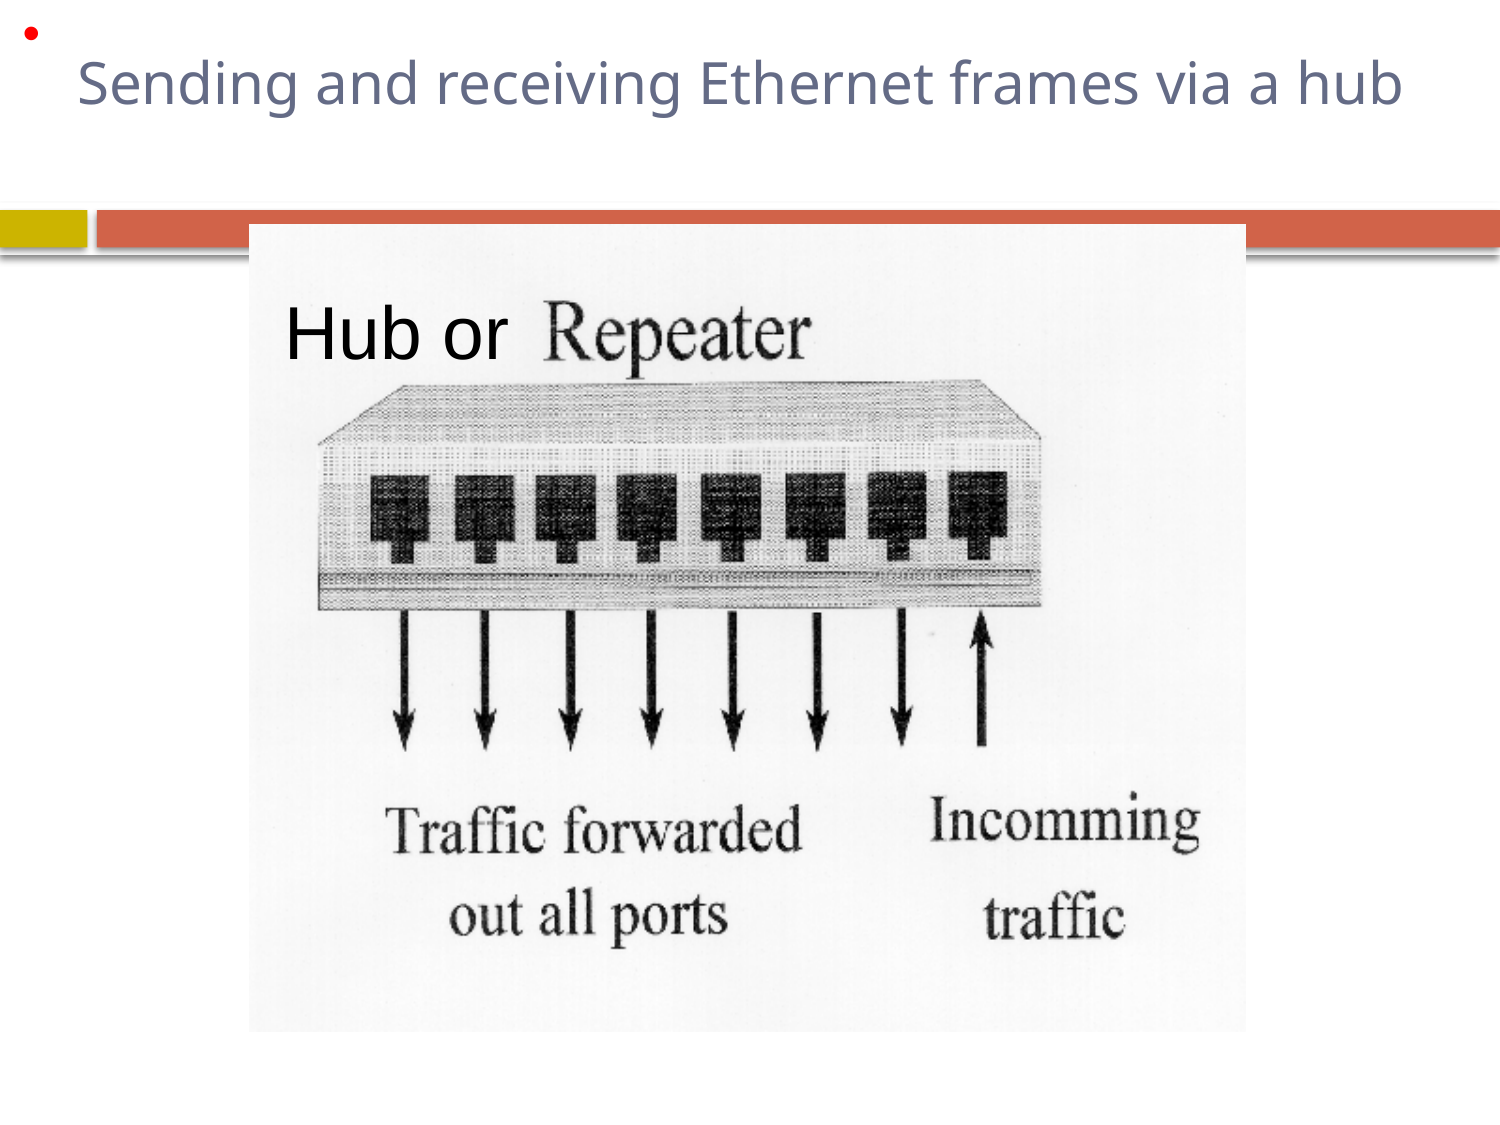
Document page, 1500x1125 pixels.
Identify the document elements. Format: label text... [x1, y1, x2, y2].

picture [249, 224, 1246, 1032]
title Sending and receiving Ethernet frames via a hub [62, 24, 1500, 138]
text_box • [0, 0, 63, 69]
